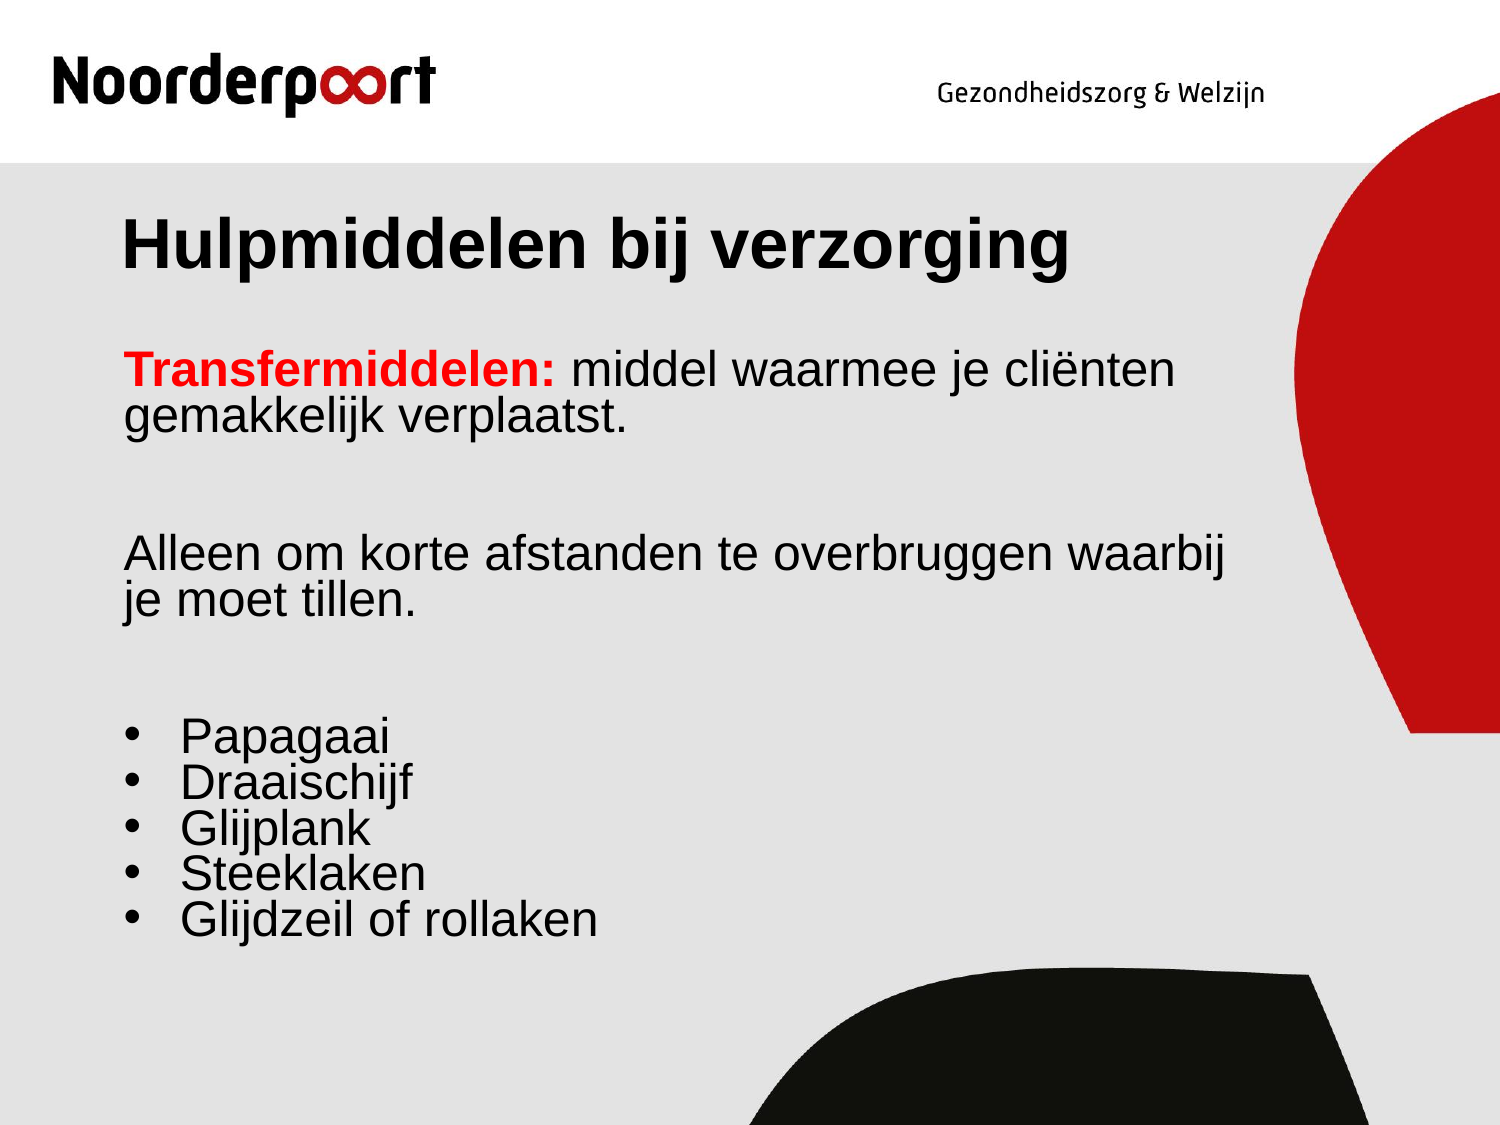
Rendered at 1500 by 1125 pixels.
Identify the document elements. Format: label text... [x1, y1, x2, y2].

title Hulpmiddelen bij verzorging [106, 187, 1290, 294]
list Transfermiddelen: middel waarmee je cliënten gemakkelijk verplaatst. Alleen om korte afstanden te overbruggen waarbij je moet tillen. Papagaai Draaischijf Glijplank Steeklaken Glijdzeil of rollaken [108, 343, 1292, 988]
picture [0, 0, 1500, 1125]
